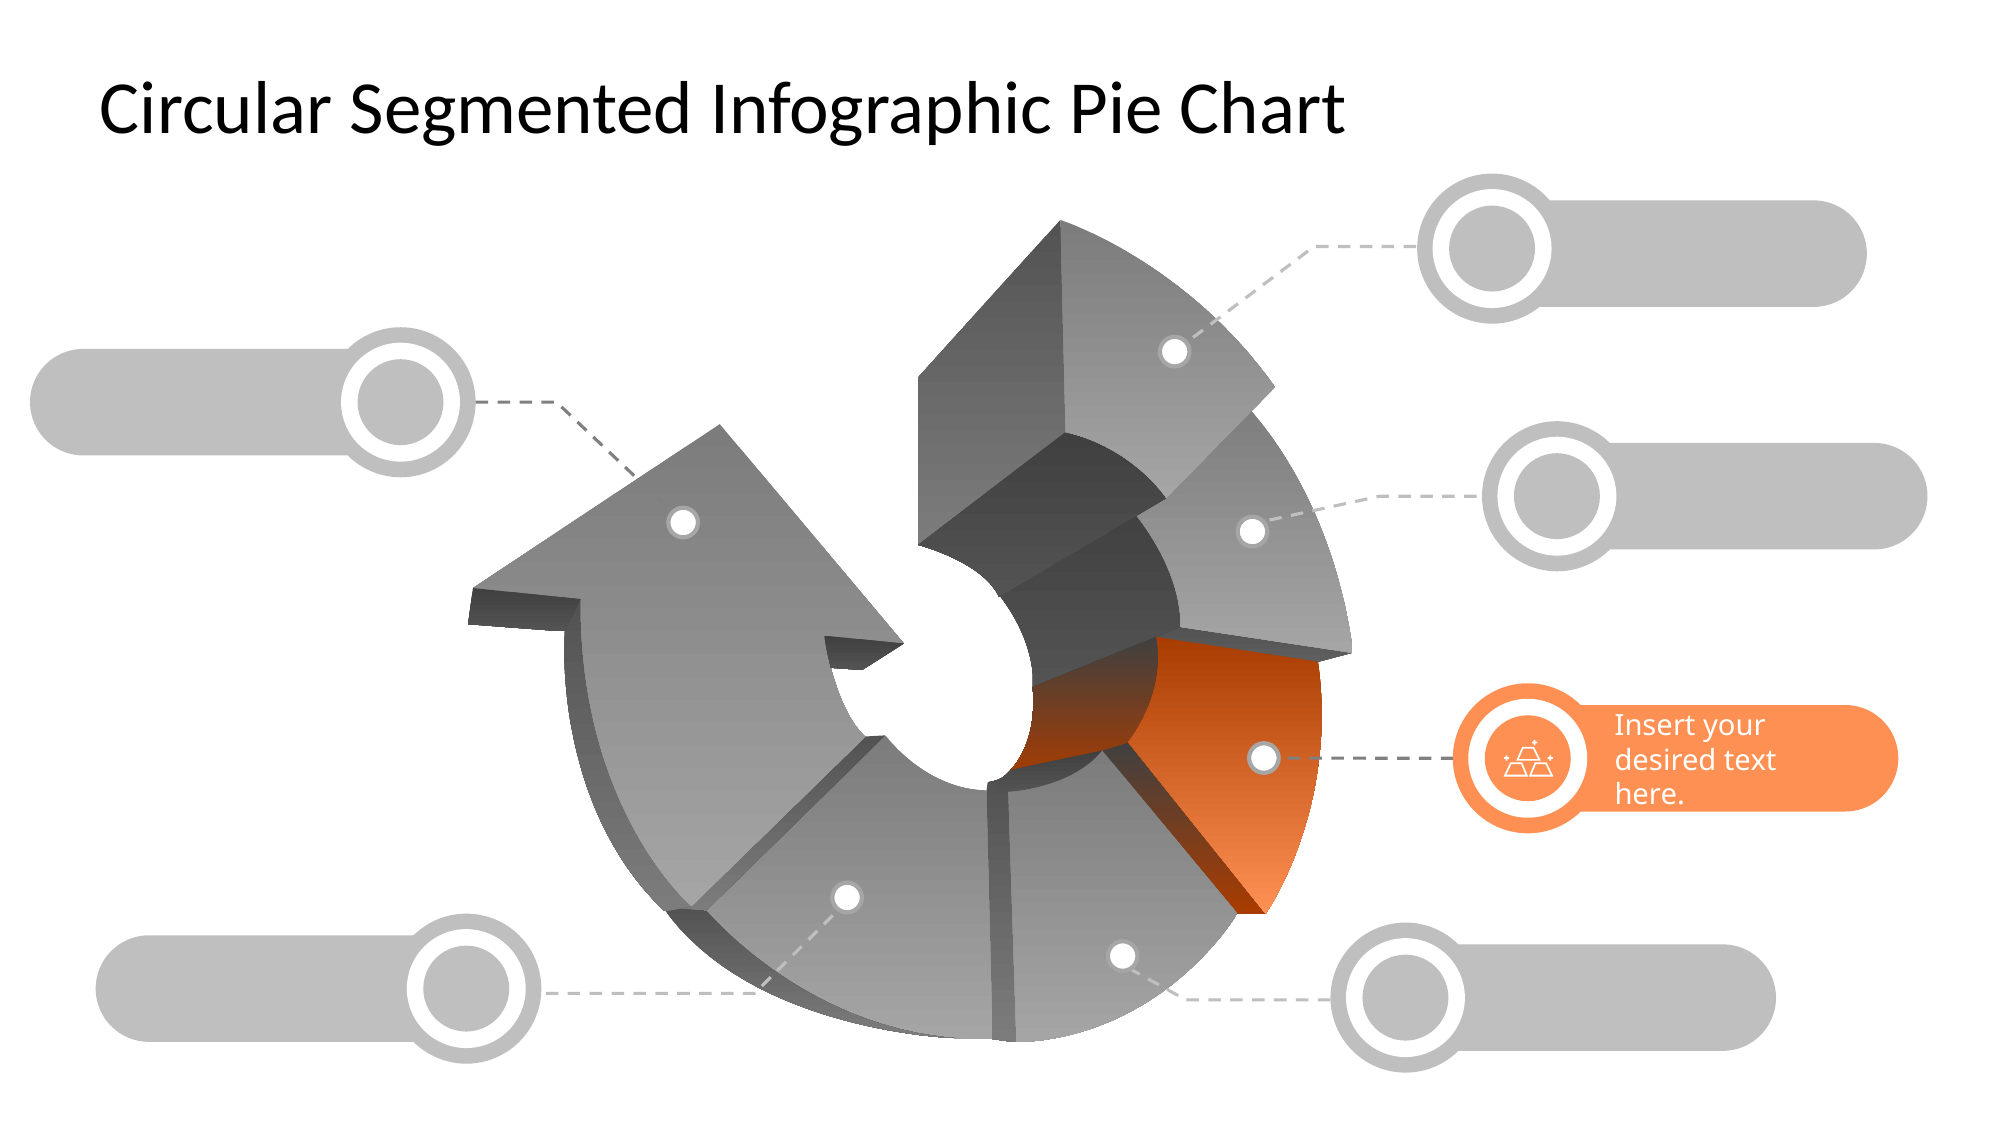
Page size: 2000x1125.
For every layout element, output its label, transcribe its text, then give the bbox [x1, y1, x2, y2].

text_box [1511, 451, 1603, 542]
text_box [1343, 936, 1468, 1060]
text_box [1541, 198, 1869, 310]
text_box [1479, 419, 1635, 574]
text_box [682, 735, 886, 911]
text_box [475, 400, 665, 505]
text_box [830, 880, 864, 915]
text_box [545, 901, 839, 996]
text_box [918, 220, 1065, 544]
text_box [1159, 628, 1352, 662]
title Circular Segmented Infographic Pie Chart [99, 45, 1900, 162]
text_box [1000, 517, 1181, 687]
text_box [1466, 696, 1590, 820]
text_box [1482, 713, 1573, 804]
text_box [1328, 920, 1483, 1075]
text_box [1246, 741, 1281, 775]
text_box [1447, 203, 1538, 294]
text_box [986, 782, 1016, 1043]
text_box [1105, 939, 1140, 973]
text_box [421, 943, 512, 1034]
text_box [27, 346, 346, 458]
text_box [666, 505, 701, 540]
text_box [1503, 739, 1554, 777]
text_box [564, 603, 691, 912]
text_box [1450, 681, 1605, 836]
text_box [404, 927, 528, 1051]
text_box [707, 736, 993, 1040]
text_box [989, 750, 1101, 791]
text_box [468, 588, 581, 632]
text_box [1360, 952, 1451, 1043]
text_box [389, 911, 544, 1066]
text_box Insert your desired text here. [1614, 705, 1848, 811]
text_box [93, 933, 411, 1044]
text_box [1131, 965, 1328, 1002]
text_box [1430, 186, 1554, 311]
text_box [1060, 219, 1275, 499]
text_box [355, 357, 446, 448]
text_box [473, 424, 904, 907]
text_box [1264, 494, 1477, 523]
text_box [1188, 244, 1417, 344]
text_box [323, 325, 478, 480]
text_box [1235, 514, 1270, 549]
text_box [1157, 334, 1192, 369]
text_box [1415, 171, 1570, 326]
text_box [666, 909, 729, 944]
text_box [1495, 434, 1619, 558]
text_box [1006, 637, 1158, 774]
text_box [918, 432, 1166, 597]
text_box [1582, 702, 1901, 814]
text_box [1611, 440, 1930, 552]
text_box [824, 635, 904, 670]
text_box [1460, 942, 1779, 1053]
text_box [1128, 636, 1322, 914]
text_box [338, 340, 463, 464]
text_box [1136, 411, 1353, 653]
text_box [762, 973, 958, 1039]
text_box [1008, 750, 1238, 1043]
text_box [1103, 743, 1265, 914]
